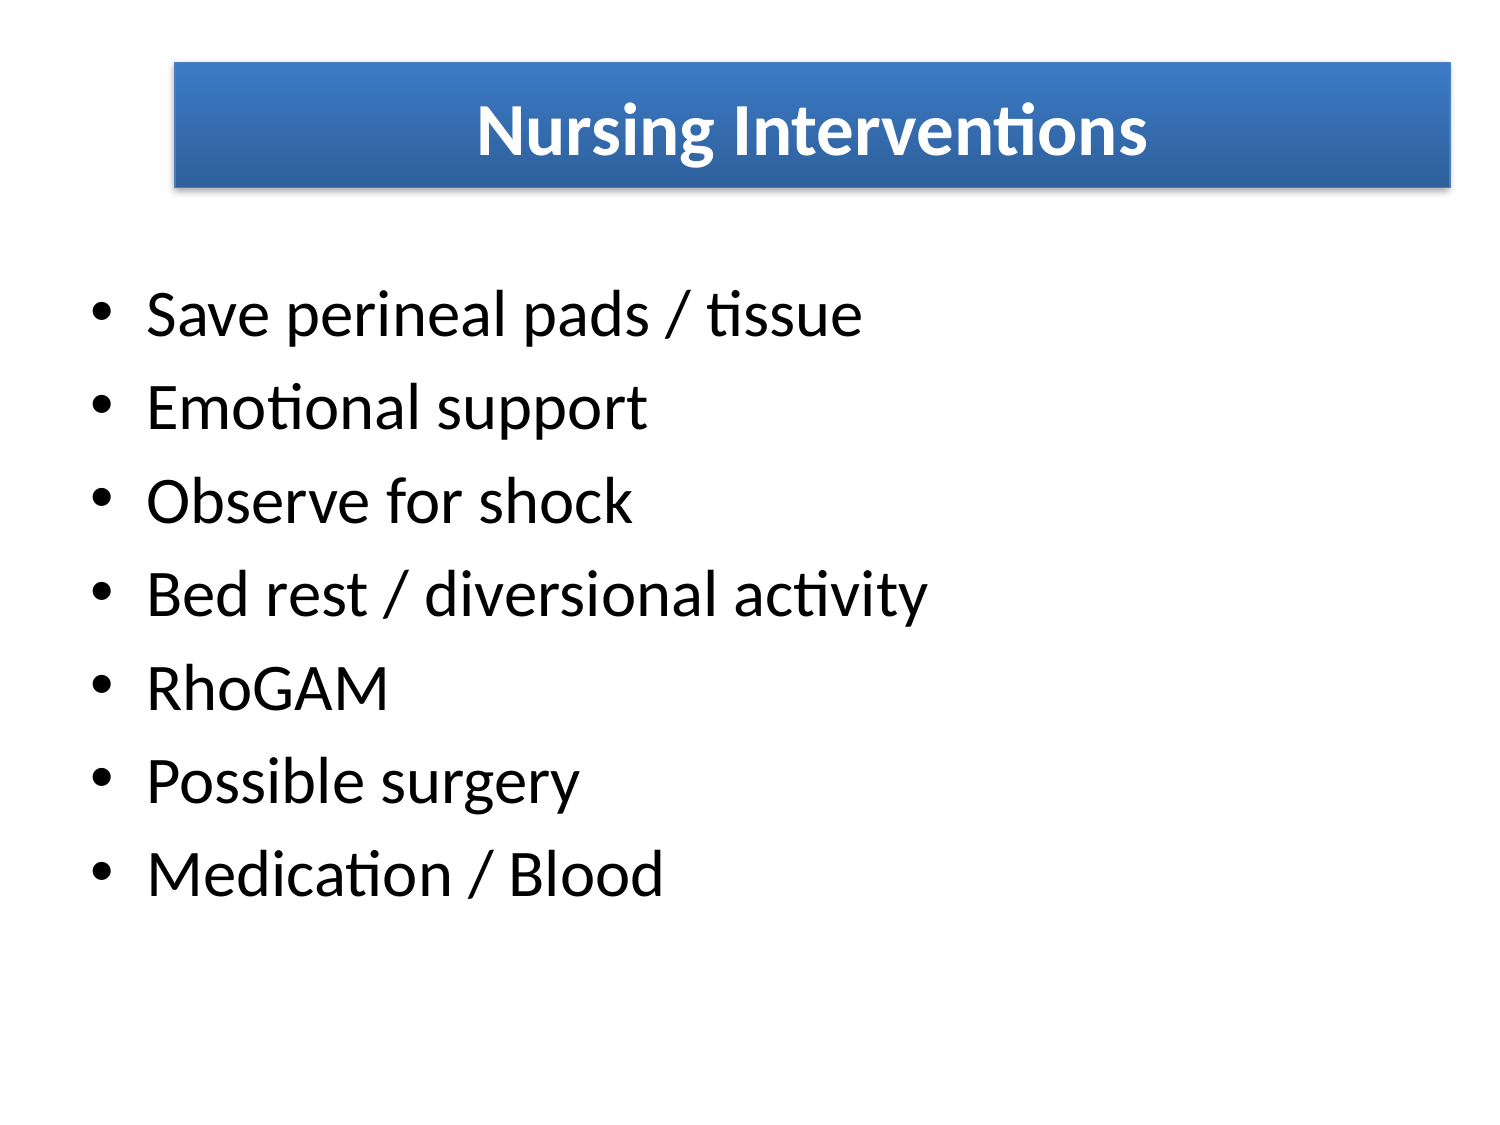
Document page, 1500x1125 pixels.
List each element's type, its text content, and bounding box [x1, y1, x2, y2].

title Nursing Interventions [174, 62, 1451, 188]
list Save perineal pads / tissue Emotional support Observe for shock Bed rest / diversional activity RhoGAM Possible surgery Medication / Blood [75, 262, 1425, 1005]
